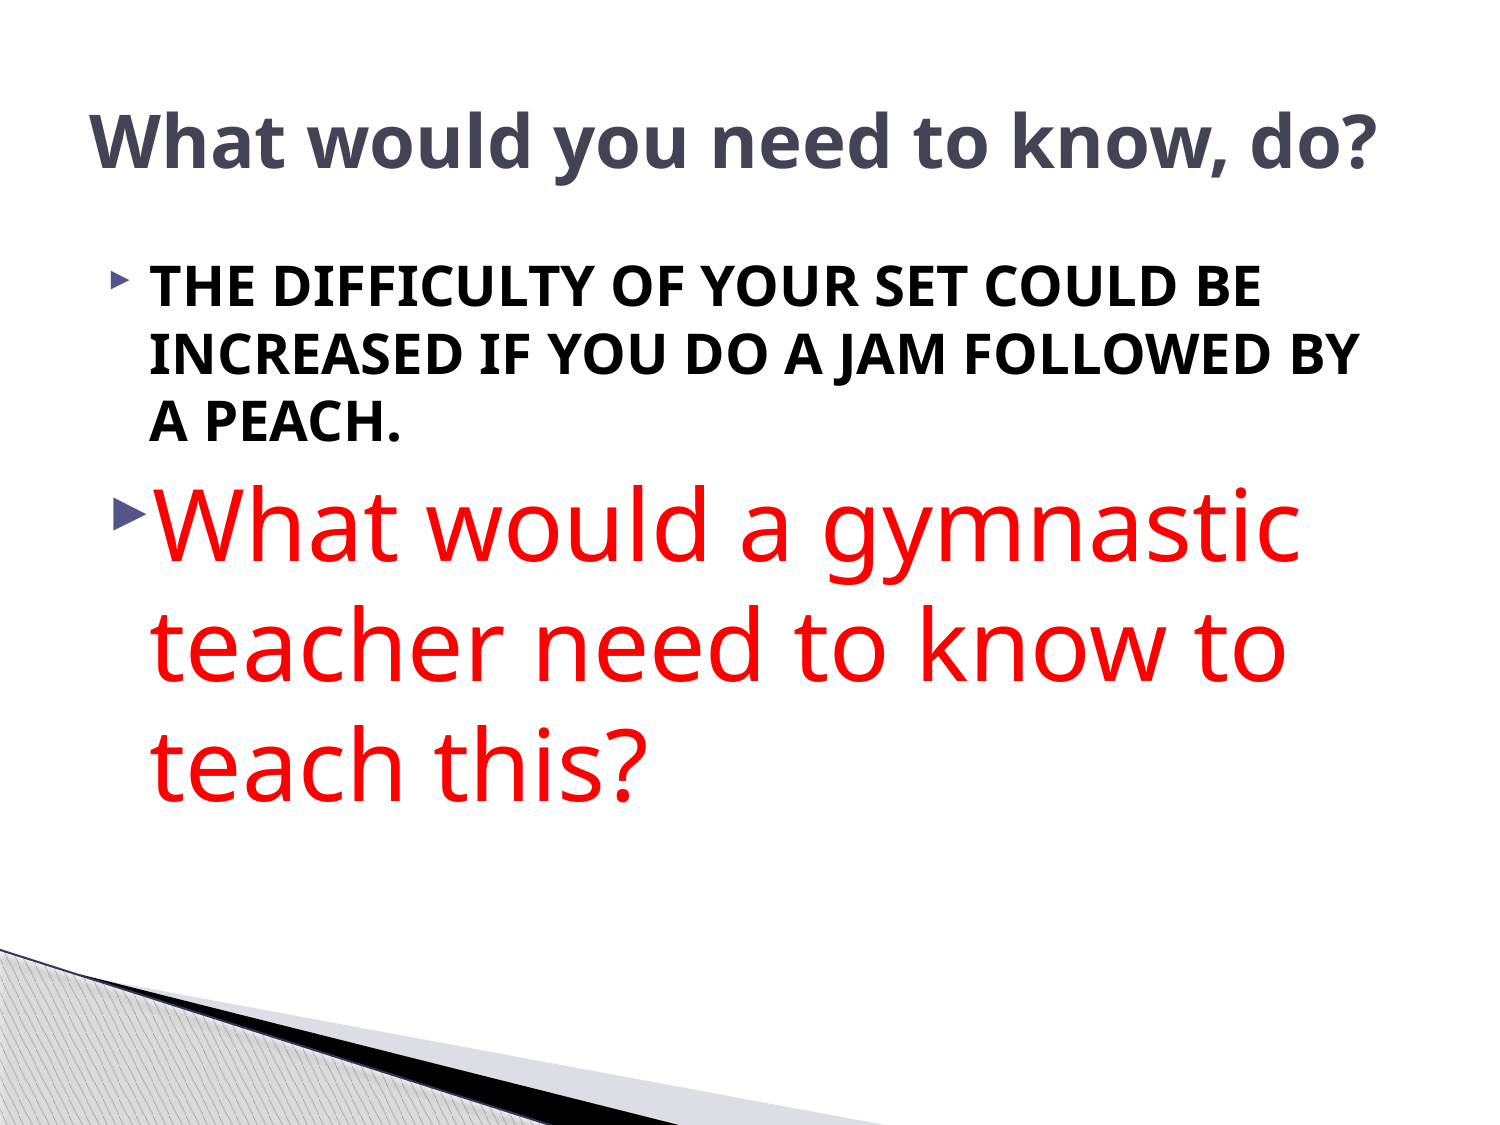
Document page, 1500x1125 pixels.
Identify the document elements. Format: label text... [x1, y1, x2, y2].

list THE DIFFICULTY OF YOUR SET COULD BE INCREASED IF YOU DO A JAM FOLLOWED BY A PEACH. What would a gymnastic teacher need to know to teach this? [75, 243, 1425, 986]
title What would you need to know, do? [75, 45, 1425, 233]
